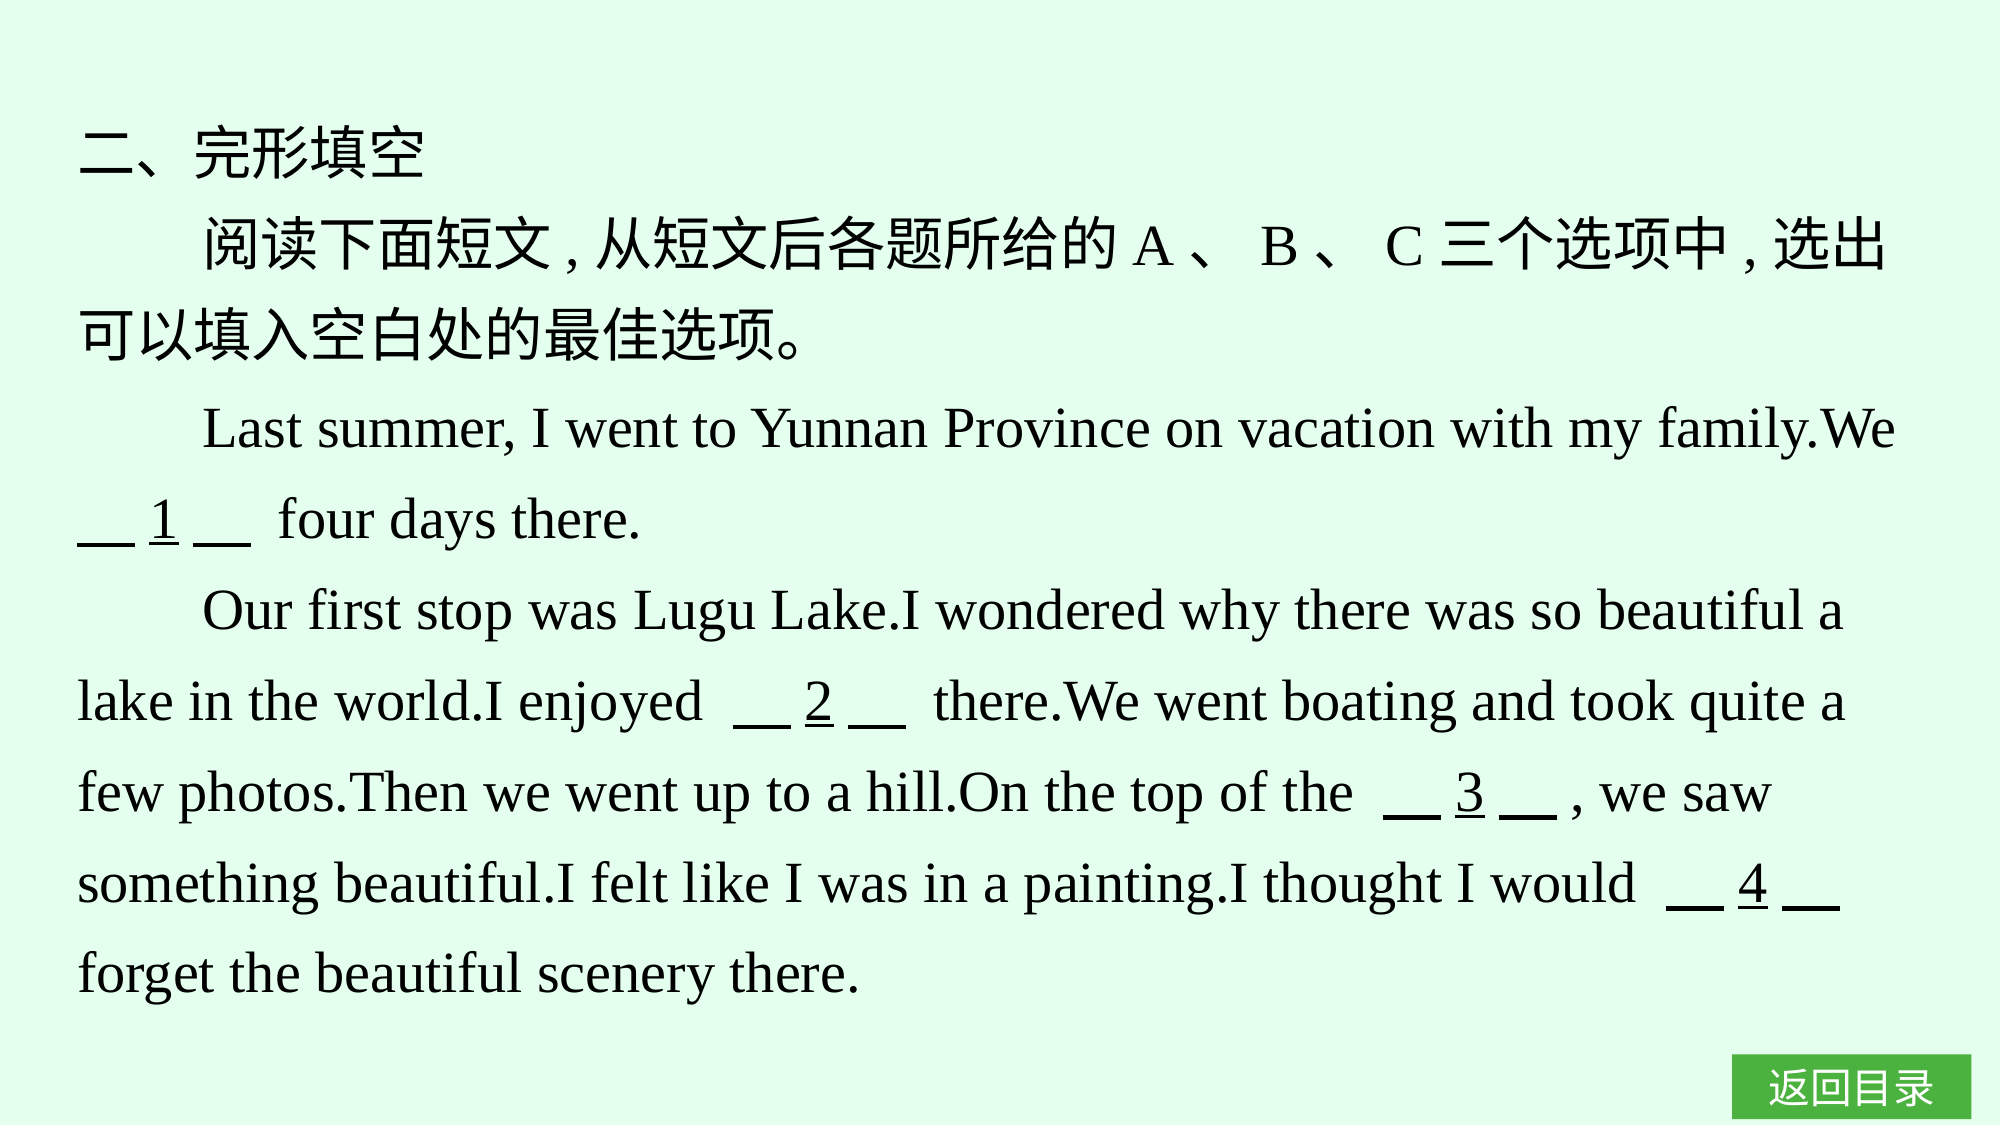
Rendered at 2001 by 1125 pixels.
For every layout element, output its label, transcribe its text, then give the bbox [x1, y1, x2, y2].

text_box 二、完形填空 阅读下面短文,从短文后各题所给的A、B、C三个选项中,选出可以填入空白处的最佳选项。 Last summer, I went to Yunnan Province on vacation with my family.We 1 four days there. Our first stop was Lugu Lake.I wondered why there was so beautiful a lake in the world.I enjoyed 2 there.We went boating and took quite a few photos.Then we went up to a hill.On the top of the 3 , we saw something beautiful.I felt like I was in a painting.I thought I would 4 forget the beautiful scenery there. [62, 87, 1938, 1012]
